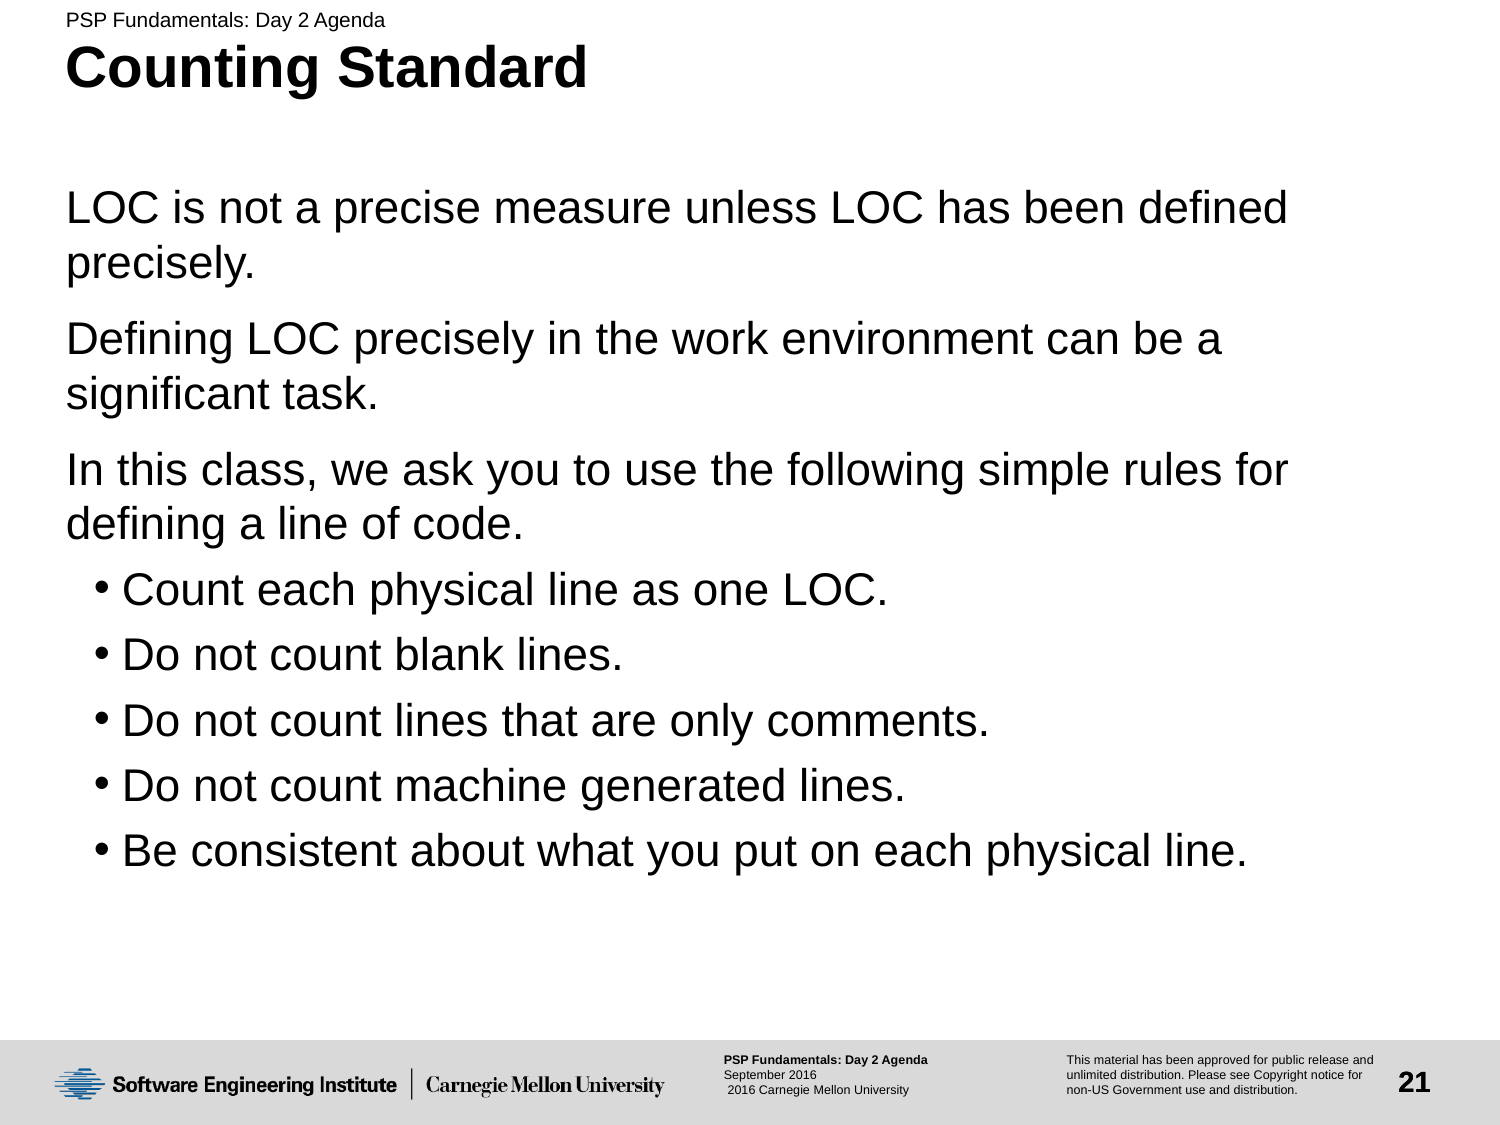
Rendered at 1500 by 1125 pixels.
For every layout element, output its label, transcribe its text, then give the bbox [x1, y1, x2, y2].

title Counting Standard [65, 37, 1430, 148]
picture [46, 1061, 673, 1104]
list LOC is not a precise measure unless LOC has been defined precisely. Defining LOC precisely in the work environment can be a significant task. In this class, we ask you to use the following simple rules for defining a line of code. Count each physical line as one LOC. Do not count blank lines. Do not count lines that are only comments. Do not count machine generated lines. Be consistent about what you put on each physical line. [65, 177, 1431, 1000]
